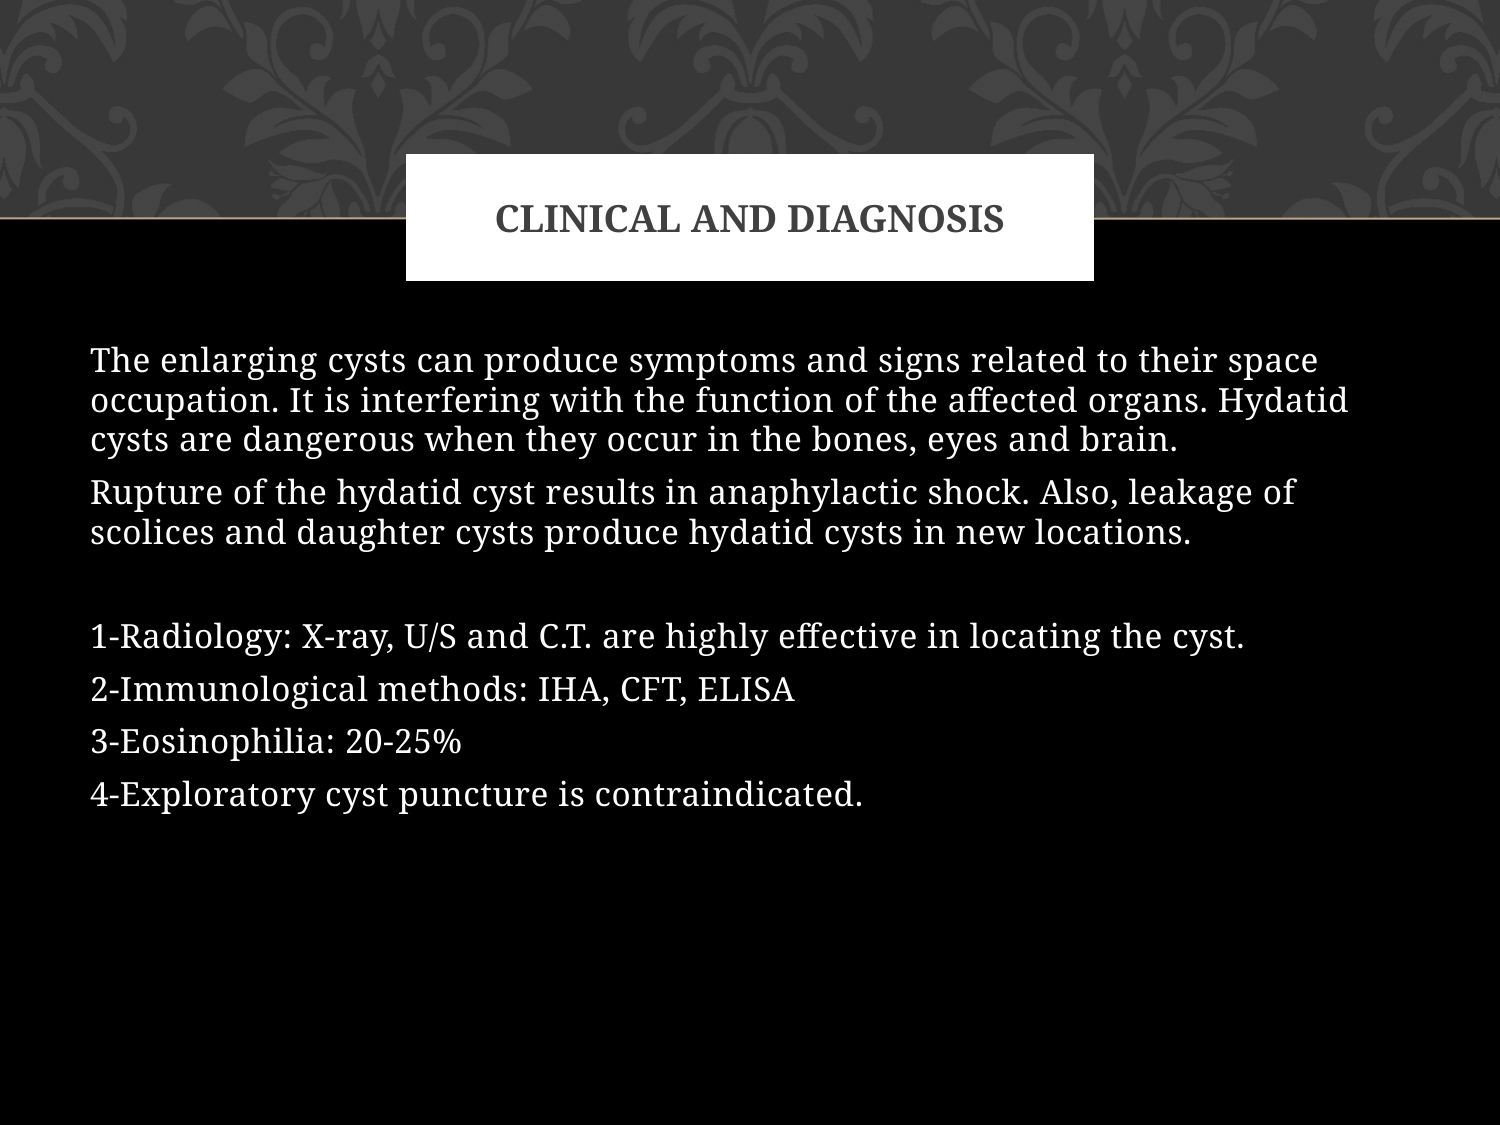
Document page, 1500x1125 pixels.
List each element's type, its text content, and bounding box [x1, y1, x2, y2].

list The enlarging cysts can produce symptoms and signs related to their space occupation. It is interfering with the function of the affected organs. Hydatid cysts are dangerous when they occur in the bones, eyes and brain. Rupture of the hydatid cyst results in anaphylactic shock. Also, leakage of scolices and daughter cysts produce hydatid cysts in new locations. 1-Radiology: X-ray, U/S and C.T. are highly effective in locating the cyst. 2-Immunological methods: IHA, CFT, ELISA 3-Eosinophilia: 20-25% 4-Exploratory cyst puncture is contraindicated. [75, 331, 1425, 1000]
title Clinical and diagnosis [406, 154, 1094, 281]
